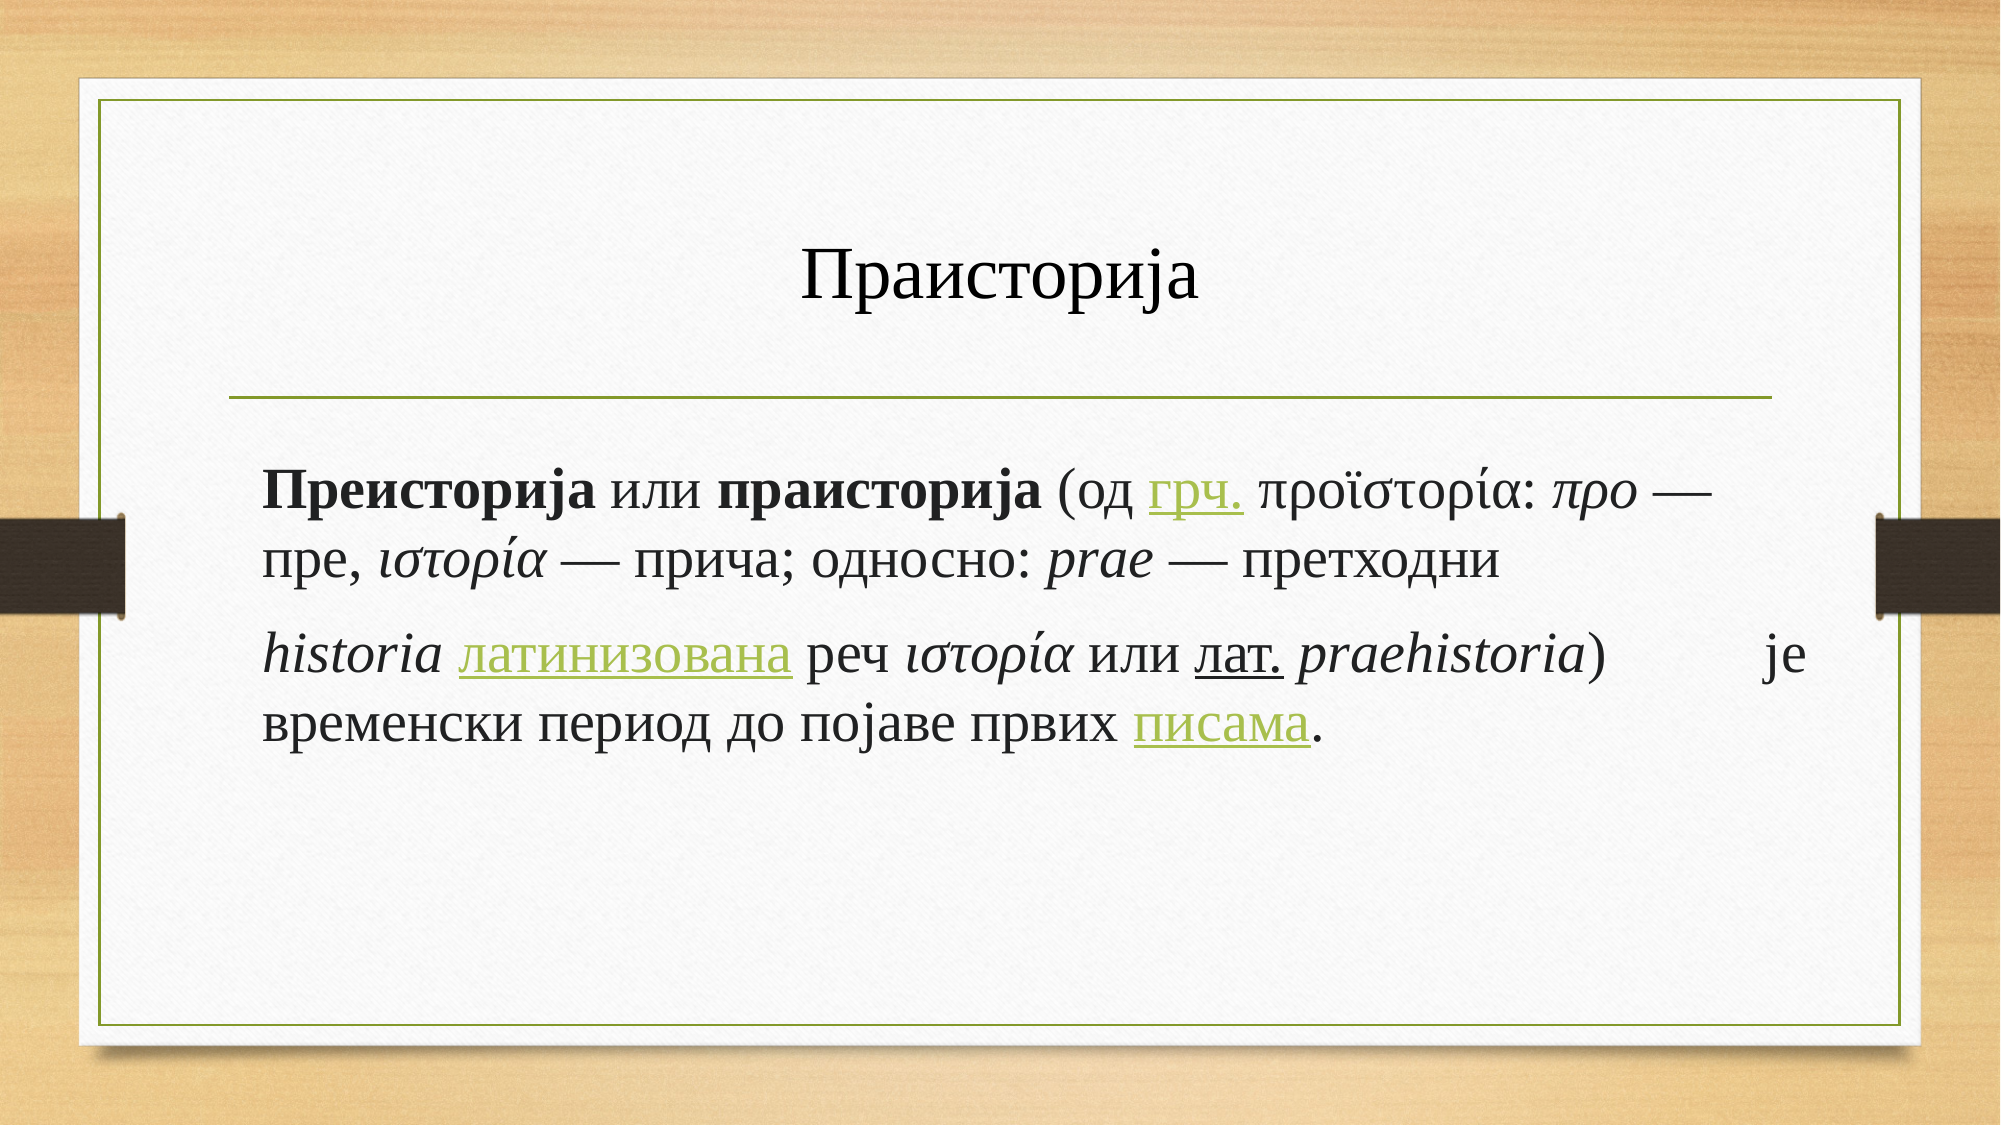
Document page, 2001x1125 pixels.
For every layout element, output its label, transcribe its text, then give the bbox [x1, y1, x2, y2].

picture [0, 0, 2001, 1125]
list Преисторија или праисторија (од грч. προϊστορία: προ — пре, ιστορία — прича; односно: prae — претходни historia латинизована реч ιστορία или лат. praehistoria) је временски период до појаве првих писама. [247, 254, 1822, 799]
title Праисторија [212, 161, 1788, 375]
